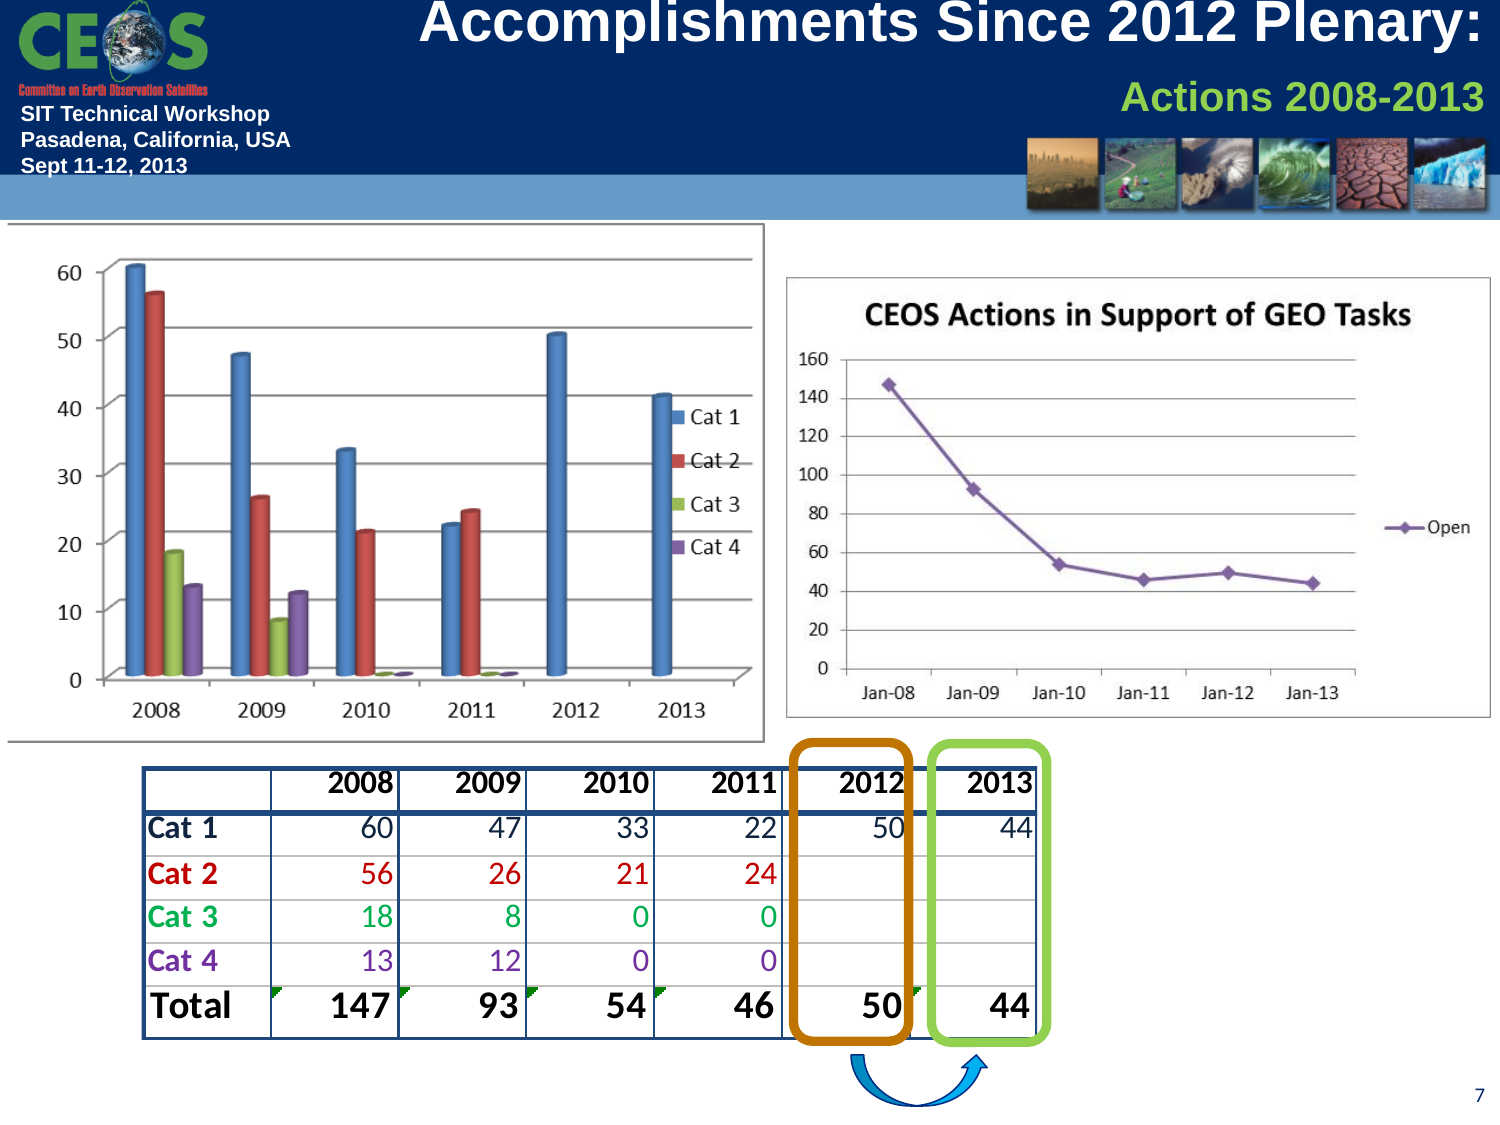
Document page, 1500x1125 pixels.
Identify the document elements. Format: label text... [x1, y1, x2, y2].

picture [0, 0, 1500, 220]
text_box [793, 742, 909, 765]
text_box [931, 743, 1047, 1033]
picture [784, 275, 1491, 718]
slide_number 7 [1187, 1073, 1500, 1125]
text_box [851, 1054, 988, 1106]
picture [7, 223, 765, 743]
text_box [141, 766, 1040, 1042]
title Accomplishments Since 2012 Plenary: Actions 2008-2013 [388, 0, 1500, 107]
